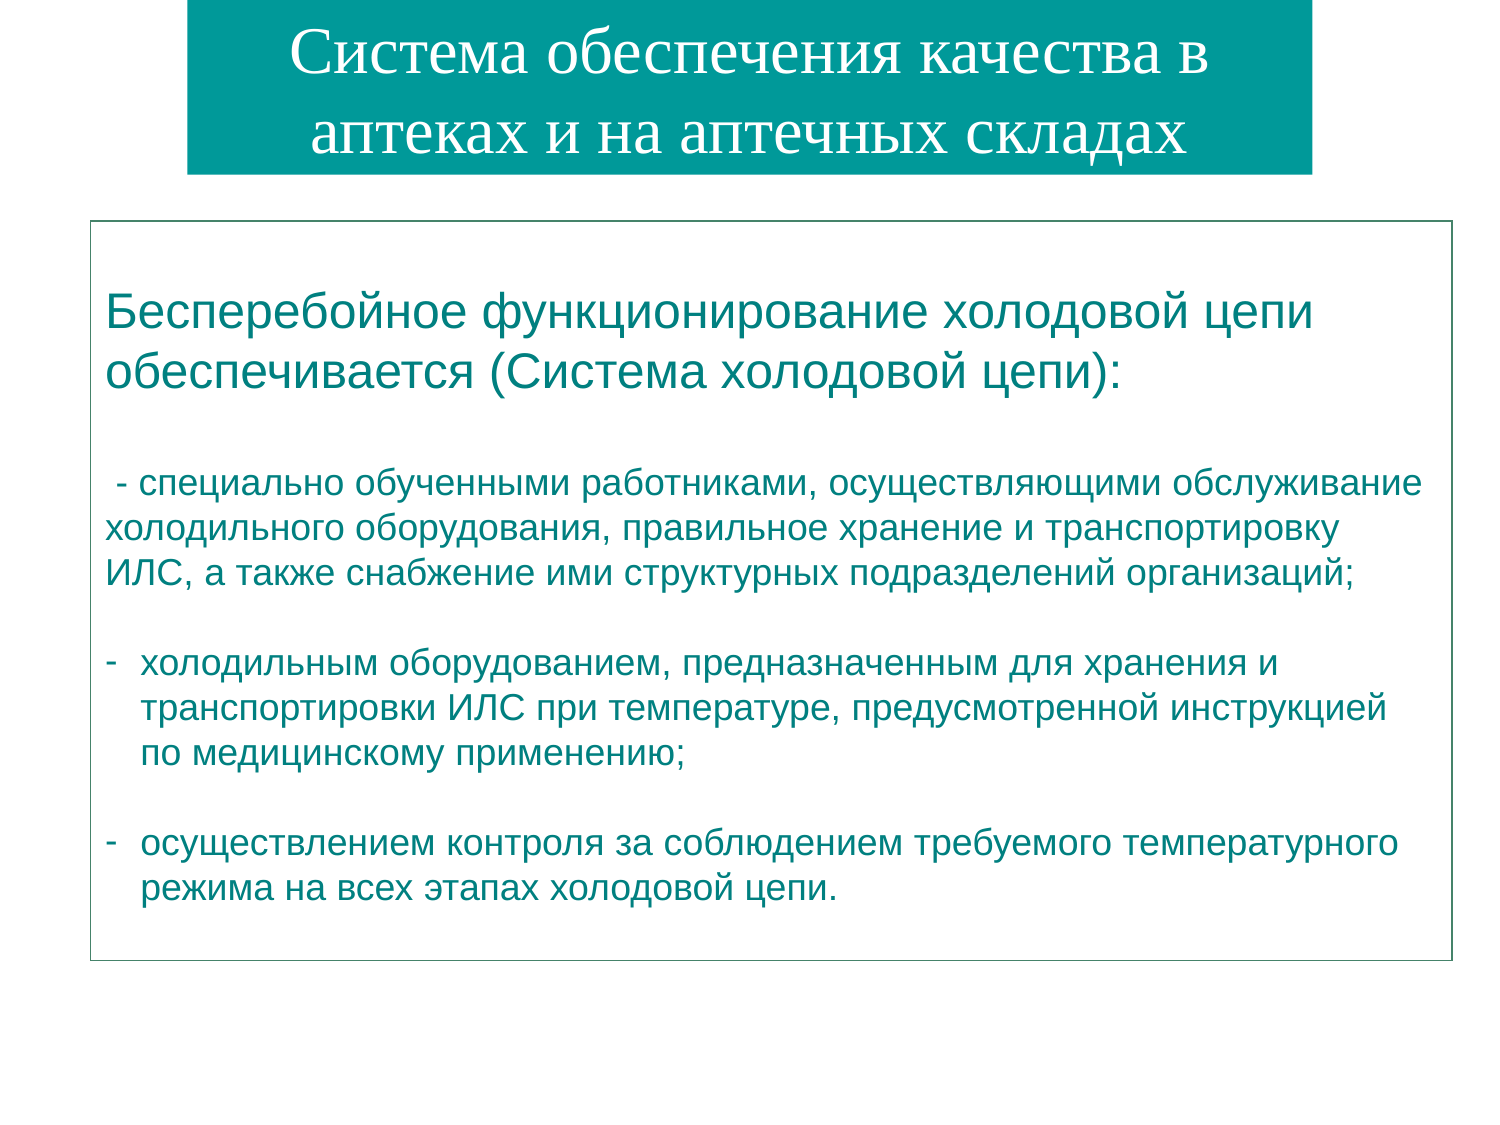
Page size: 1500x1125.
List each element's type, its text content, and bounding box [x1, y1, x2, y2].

text_box Бесперебойное функционирование холодовой цепи обеспечивается (Система холодовой цепи): - специально обученными работниками, осуществляющими обслуживание холодильного оборудования, правильное хранение и транспортировку ИЛС, а также снабжение ими структурных подразделений организаций; холодильным оборудованием, предназначенным для хранения и транспортировки ИЛС при температуре, предусмотренной инструкцией по медицинскому применению; осуществлением контроля за соблюдением требуемого температурного режима на всех этапах холодовой цепи. [90, 220, 1452, 961]
text_box Система обеспечения качества в аптеках и на аптечных складах [187, 0, 1313, 175]
